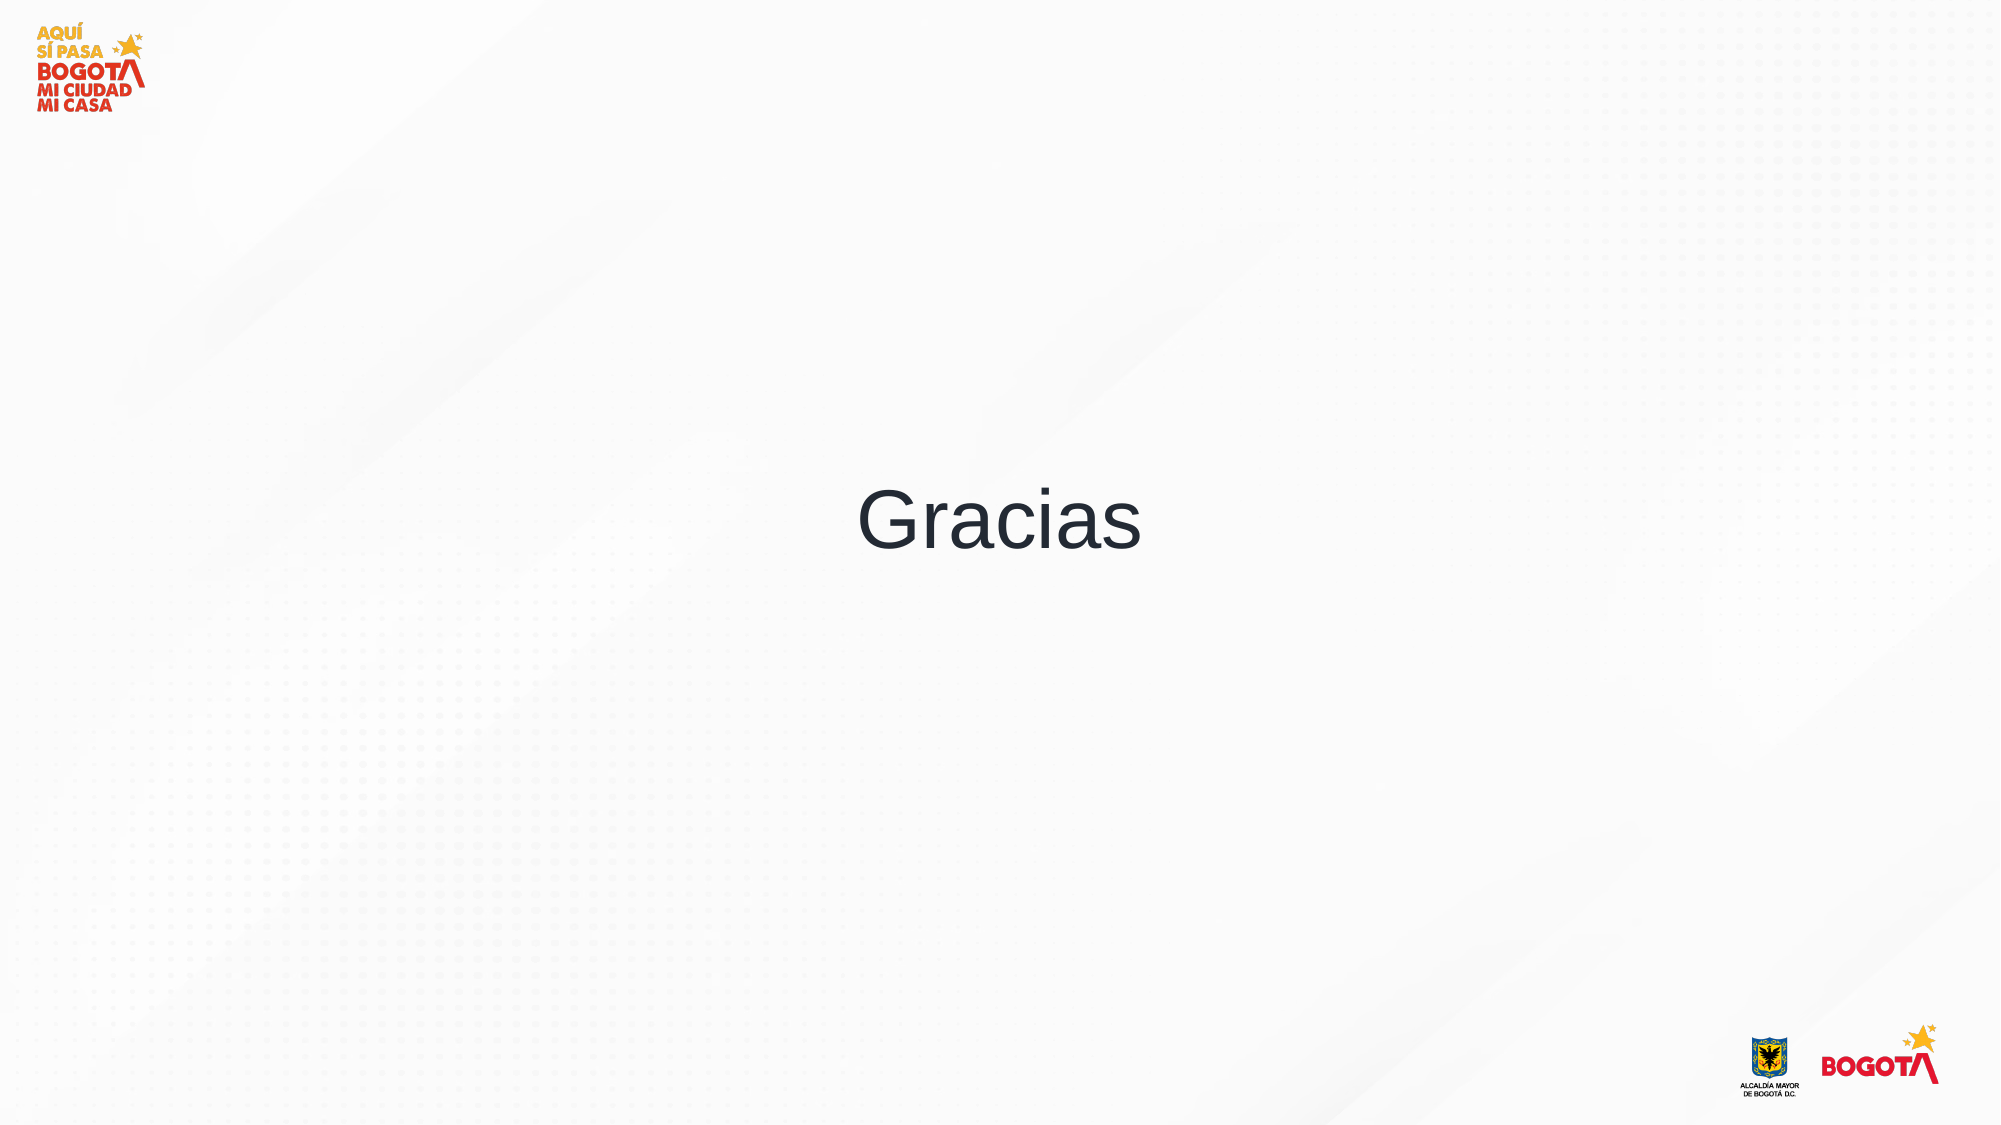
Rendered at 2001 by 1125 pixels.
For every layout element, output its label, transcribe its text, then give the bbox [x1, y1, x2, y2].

title Gracias [546, 468, 1454, 657]
picture [1740, 1024, 1939, 1097]
picture [37, 22, 145, 112]
